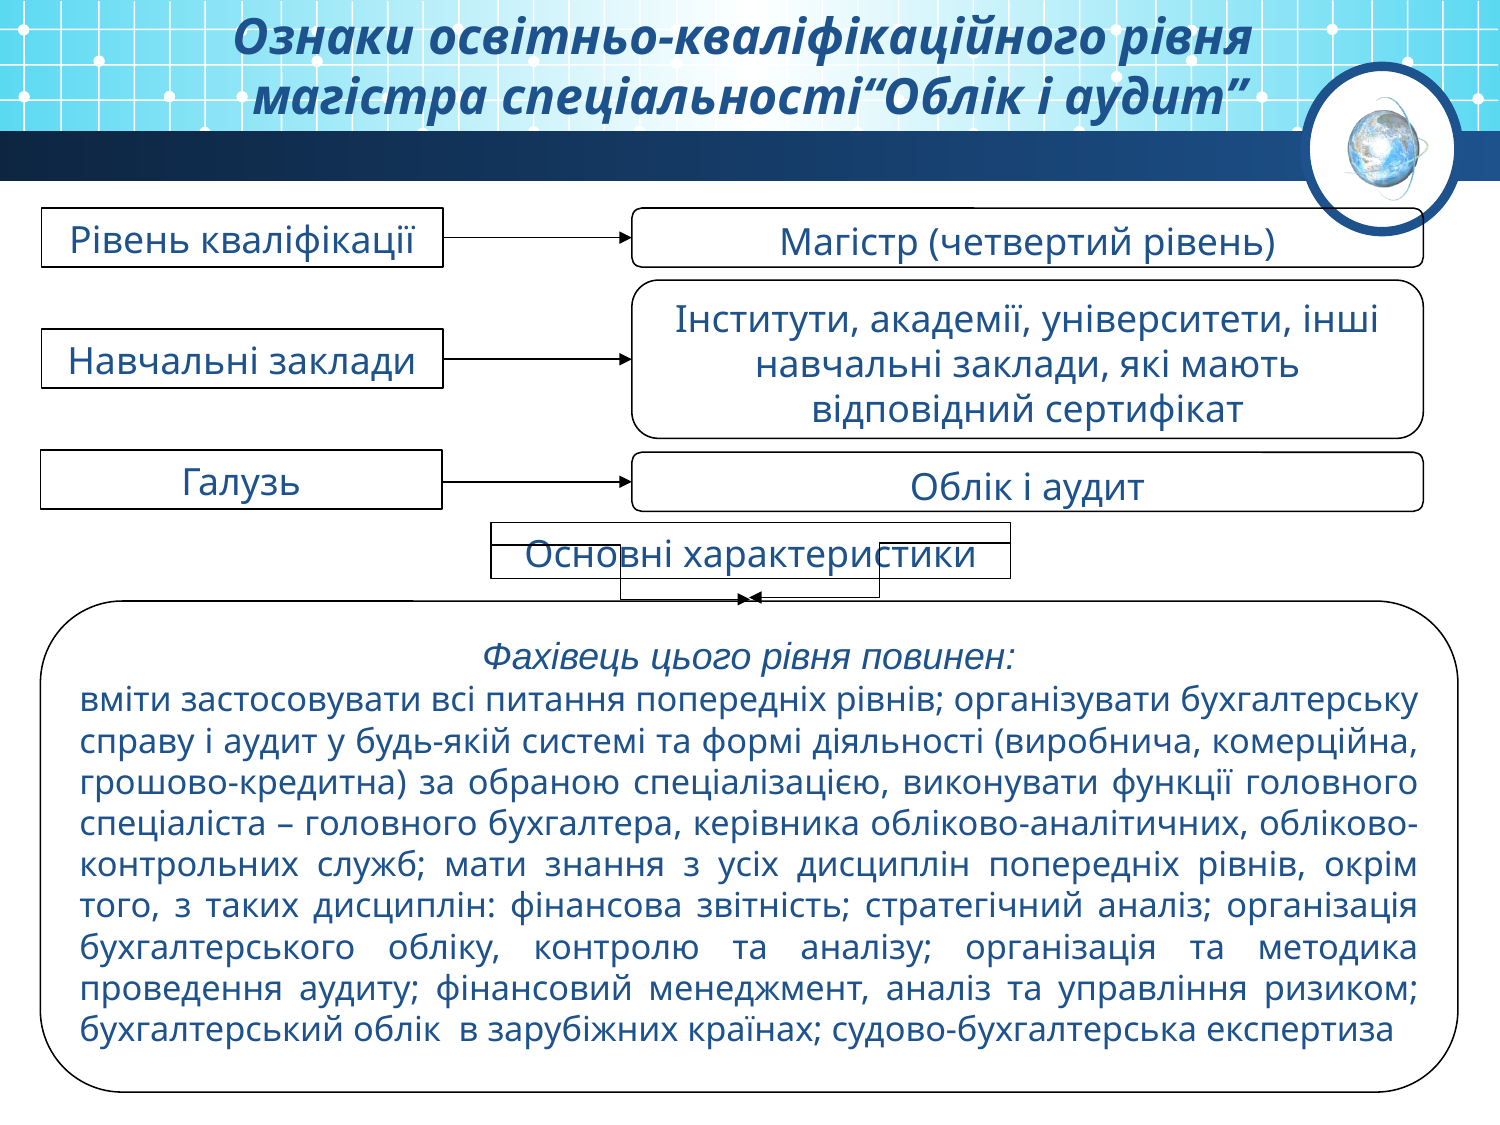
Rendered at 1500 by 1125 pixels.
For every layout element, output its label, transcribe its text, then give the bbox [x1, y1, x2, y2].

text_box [490, 544, 751, 600]
text_box Навчальні заклади [41, 329, 443, 389]
text_box Облік і аудит [631, 452, 1424, 512]
text_box Рівень кваліфікації [41, 208, 443, 268]
text_box Основні характеристики [490, 522, 1011, 544]
title Ознаки освітньо-кваліфікаційного рівня магістра спеціальності“Облік і аудит” [0, 0, 1500, 130]
text_box Фахівець цього рівня повинен: вміти застосовувати всі питання попередніх рівнів; організувати бухгалтерську справу і аудит у будь-якій системі та формі діяльності (виробнича, комерційна, грошово-кредитна) за обраною спеціалізацією, виконувати функції головного спеціаліста – головного бухгалтера, керівника обліково-аналітичних, обліково-контрольних служб; мати знання з усіх дисциплін попередніх рівнів, окрім того, з таких дисциплін: фінансова звітність; стратегічний аналіз; організація бухгалтерського обліку, контролю та аналізу; організація та методика проведення аудиту; фінансовий менеджмент, аналіз та управління ризиком; бухгалтерський облік в зарубіжних країнах; судово-бухгалтерська експертиза [40, 601, 1458, 1093]
picture [1310, 130, 1454, 213]
text_box Інститути, академії, університети, інші навчальні заклади, які мають відповідний сертифікат [631, 280, 1424, 439]
text_box Галузь [40, 450, 442, 510]
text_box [748, 542, 1011, 598]
text_box Магістр (четвертий рівень) [631, 207, 1424, 268]
